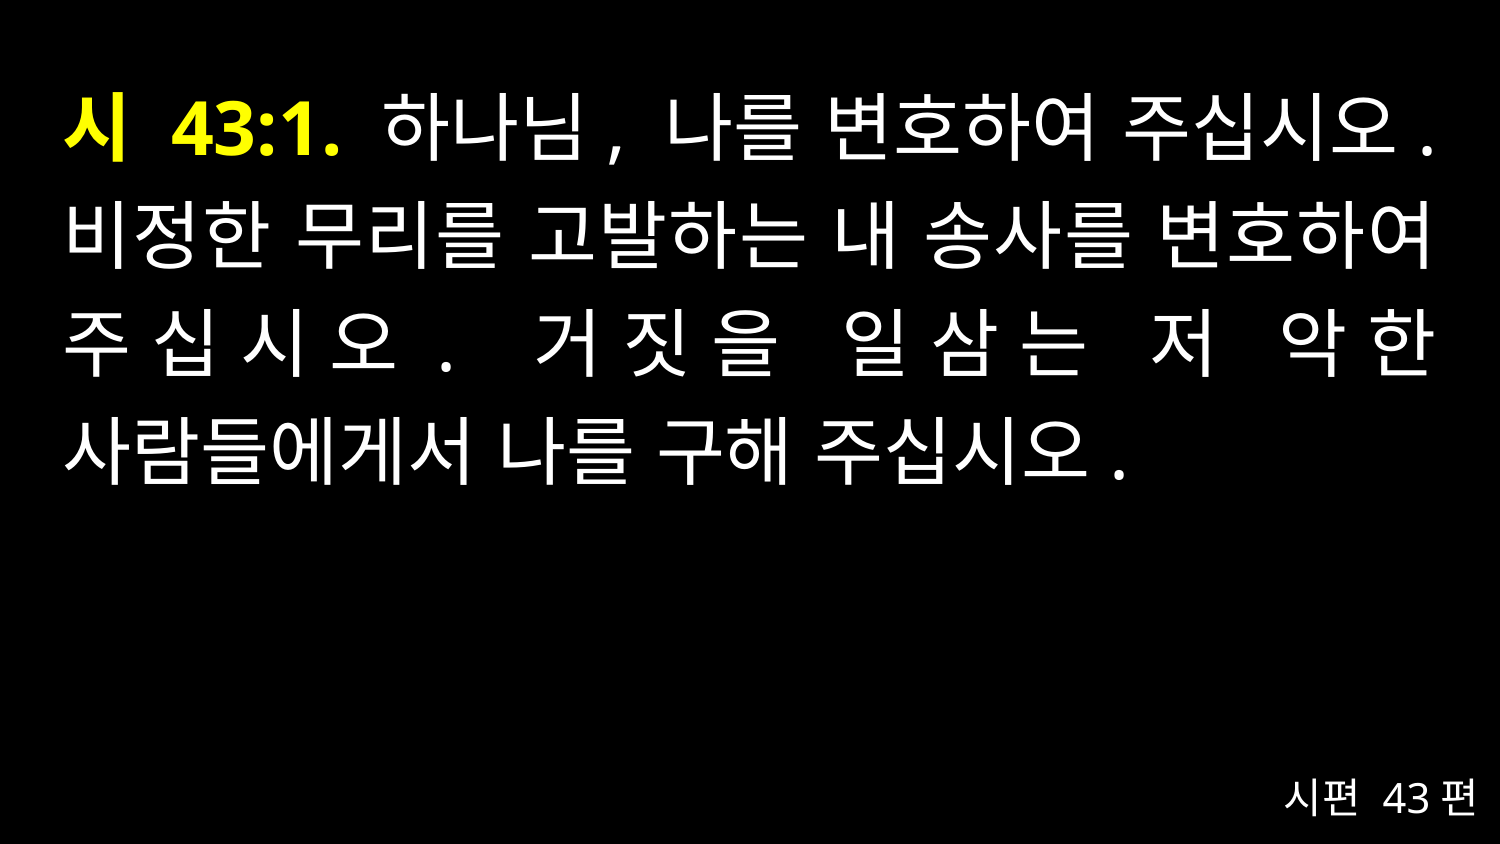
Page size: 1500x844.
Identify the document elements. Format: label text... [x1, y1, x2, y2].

title 시 43:1. 하나님, 나를 변호하여 주십시오. 비정한 무리를 고발하는 내 송사를 변호하여 주십시오. 거짓을 일삼는 저 악한 사람들에게서 나를 구해 주십시오. [0, 0, 1500, 844]
subtitle 시편 43편 [916, 770, 1500, 844]
